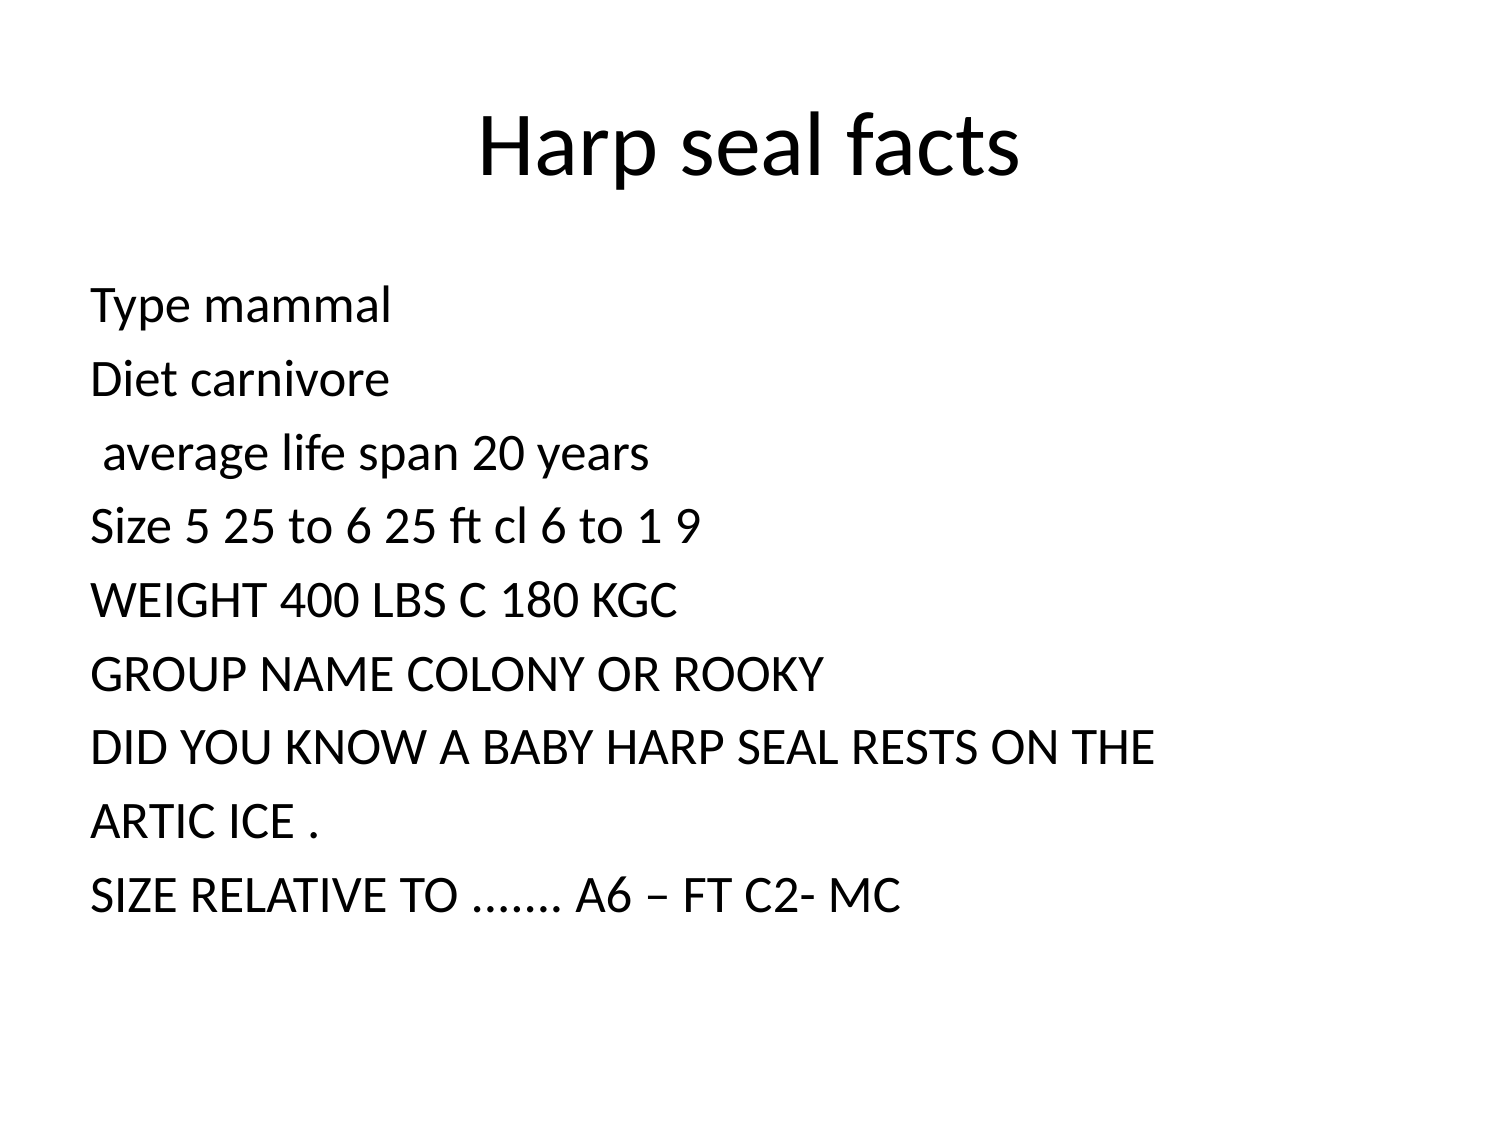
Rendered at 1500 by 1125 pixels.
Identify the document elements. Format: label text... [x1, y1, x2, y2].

title Harp seal facts [75, 45, 1425, 233]
list Type mammal Diet carnivore average life span 20 years Size 5 25 to 6 25 ft cl 6 to 1 9 WEIGHT 400 LBS C 180 KGC GROUP NAME COLONY OR ROOKY DID YOU KNOW A BABY HARP SEAL RESTS ON THE ARTIC ICE . SIZE RELATIVE TO ....... A6 – FT C2- MC [75, 262, 1425, 1005]
